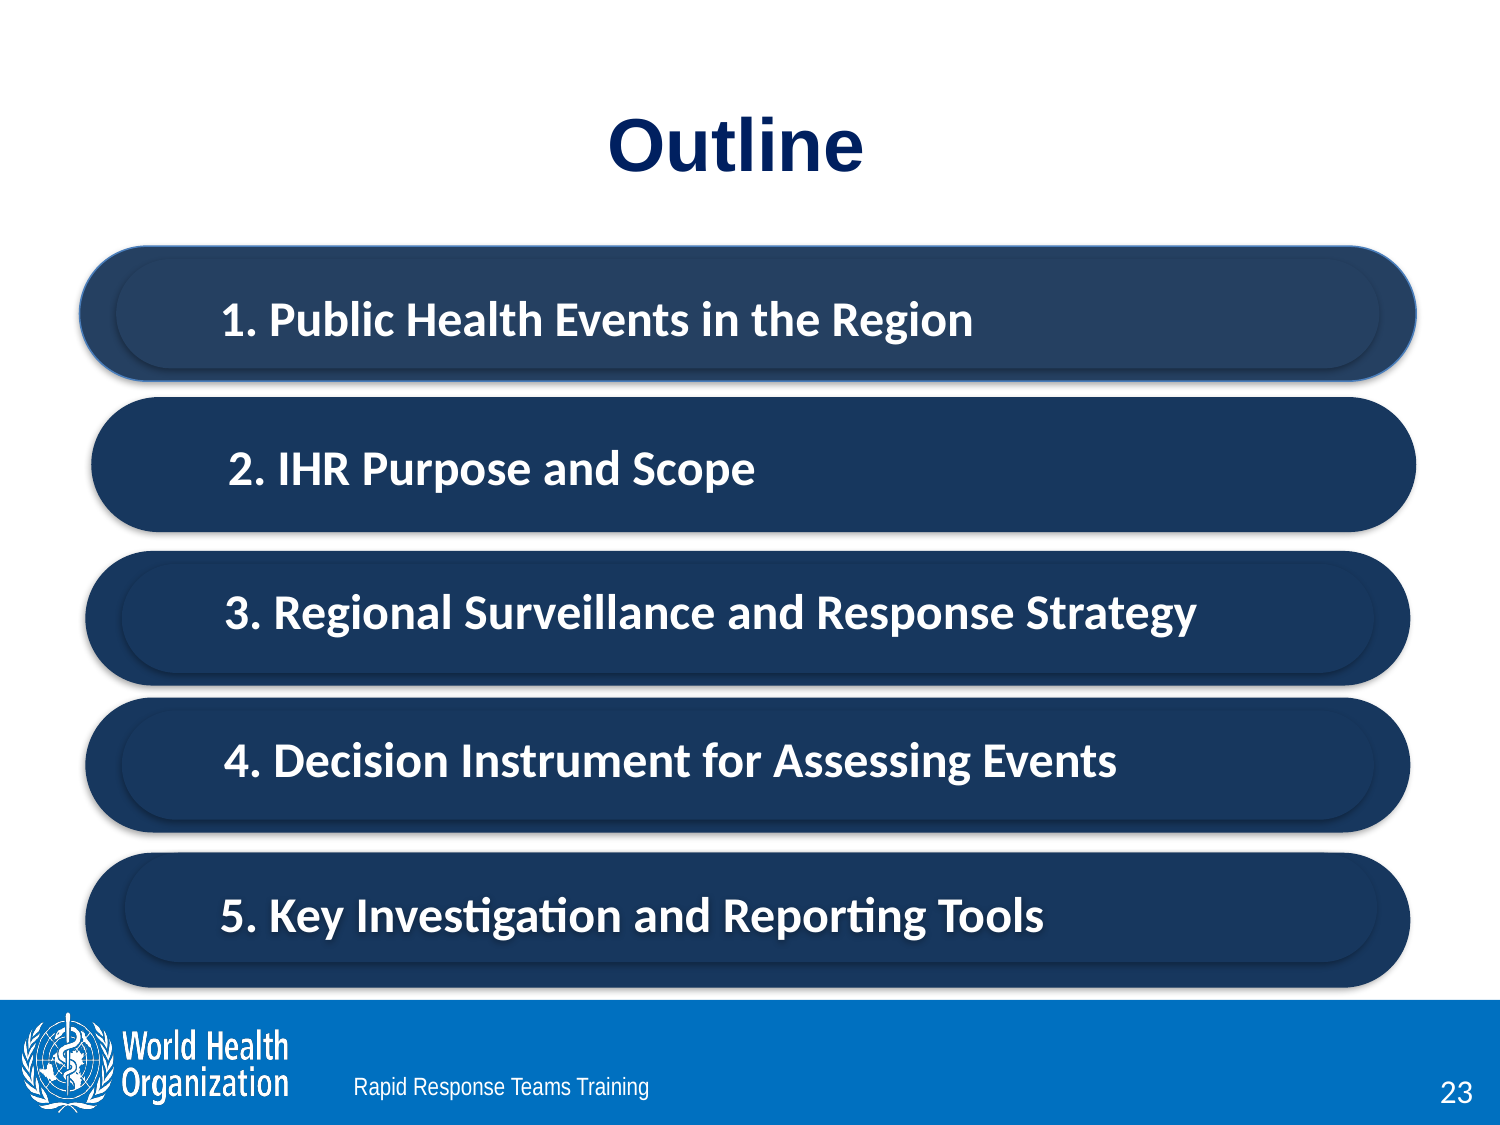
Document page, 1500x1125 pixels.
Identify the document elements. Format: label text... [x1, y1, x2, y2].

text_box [85, 852, 1411, 988]
picture [21, 1012, 288, 1113]
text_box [79, 245, 1417, 382]
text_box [85, 697, 1411, 833]
title Outline [61, 62, 1412, 220]
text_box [85, 550, 1411, 686]
text_box [90, 396, 1418, 533]
text_box 2. IHR Purpose and Scope [213, 427, 772, 503]
